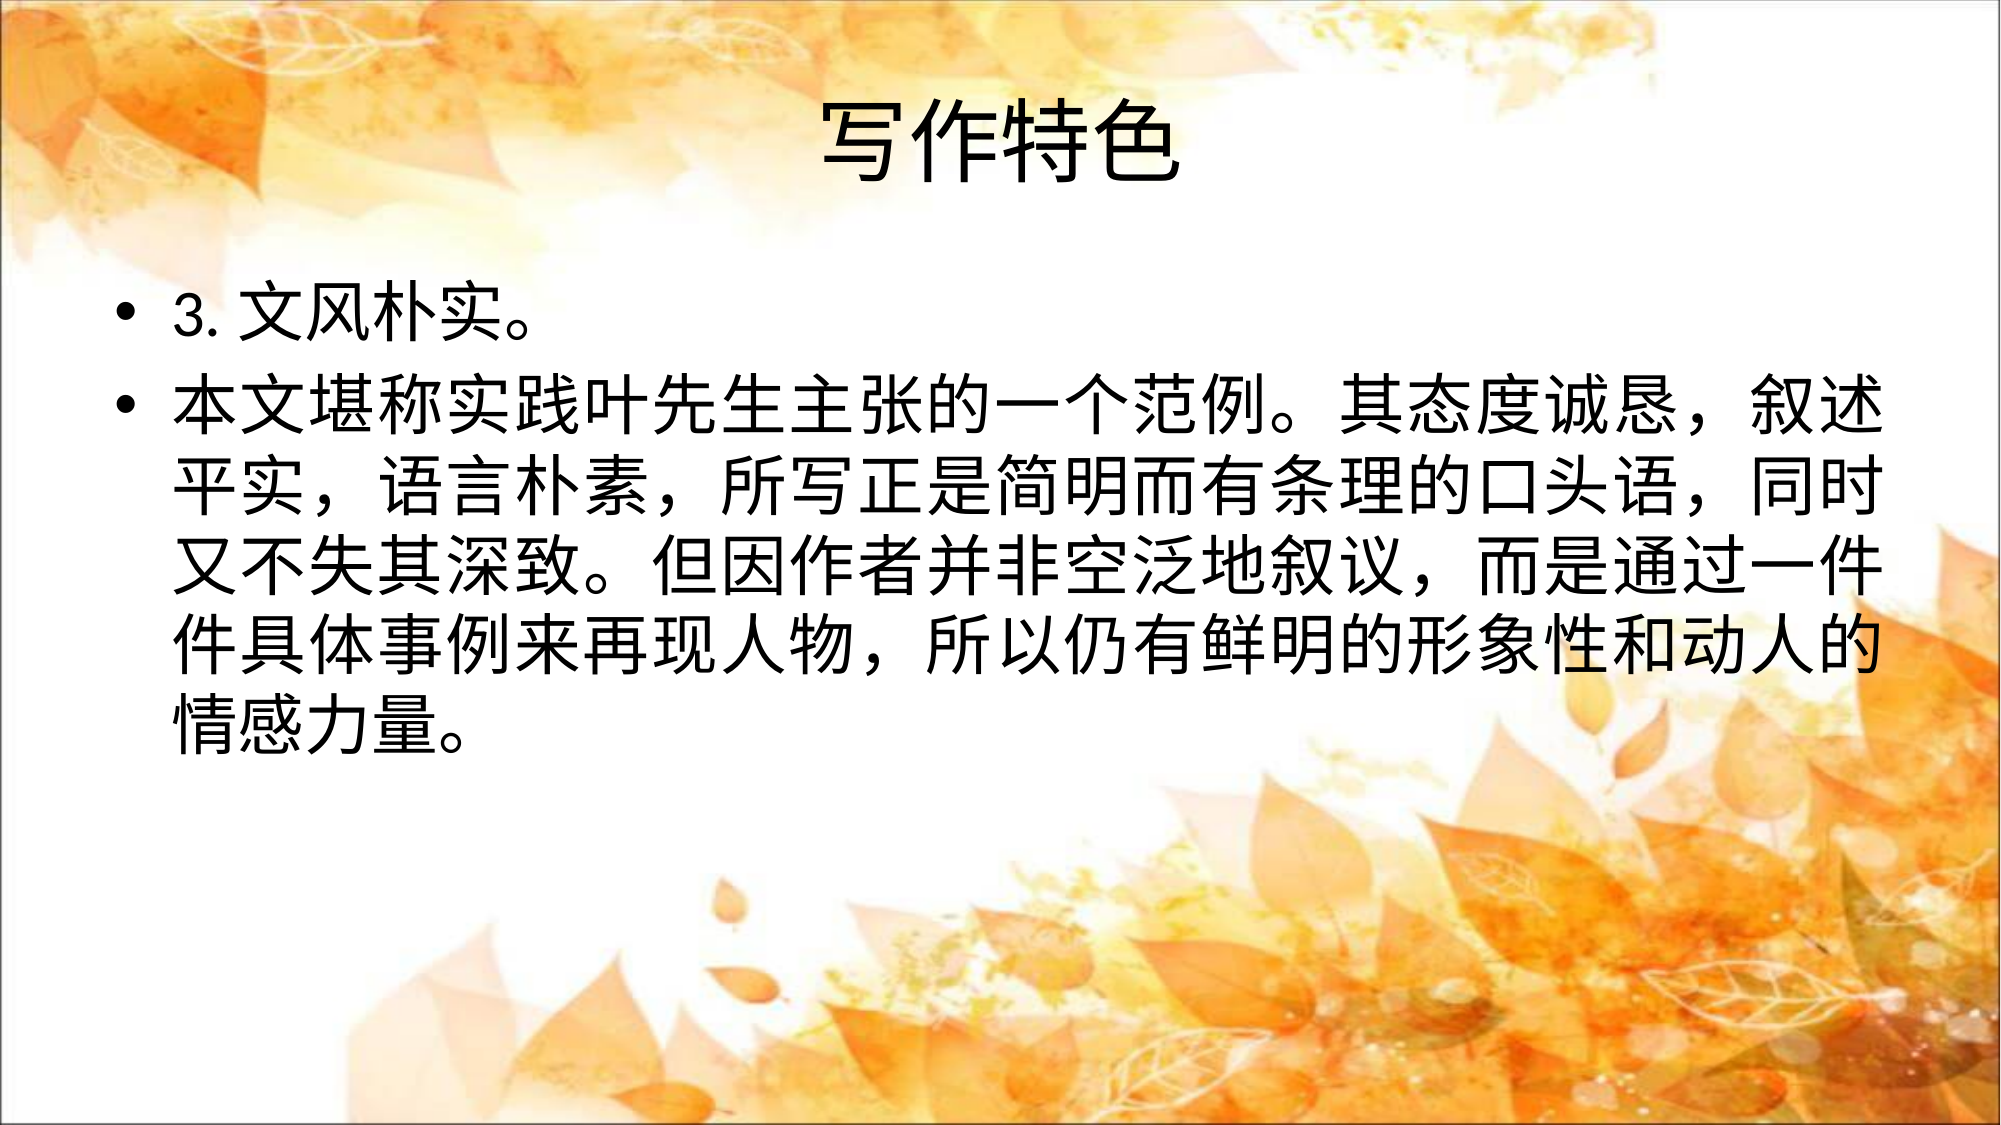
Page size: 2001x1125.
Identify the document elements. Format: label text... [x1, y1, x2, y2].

title 写作特色 [99, 45, 1900, 233]
list 3.文风朴实。 本文堪称实践叶先生主张的一个范例。其态度诚恳，叙述平实，语言朴素，所写正是简明而有条理的口头语，同时又不失其深致。但因作者并非空泛地叙议，而是通过一件件具体事例来再现人物，所以仍有鲜明的形象性和动人的情感力量。 [99, 262, 1900, 1005]
picture [0, 0, 2001, 1125]
